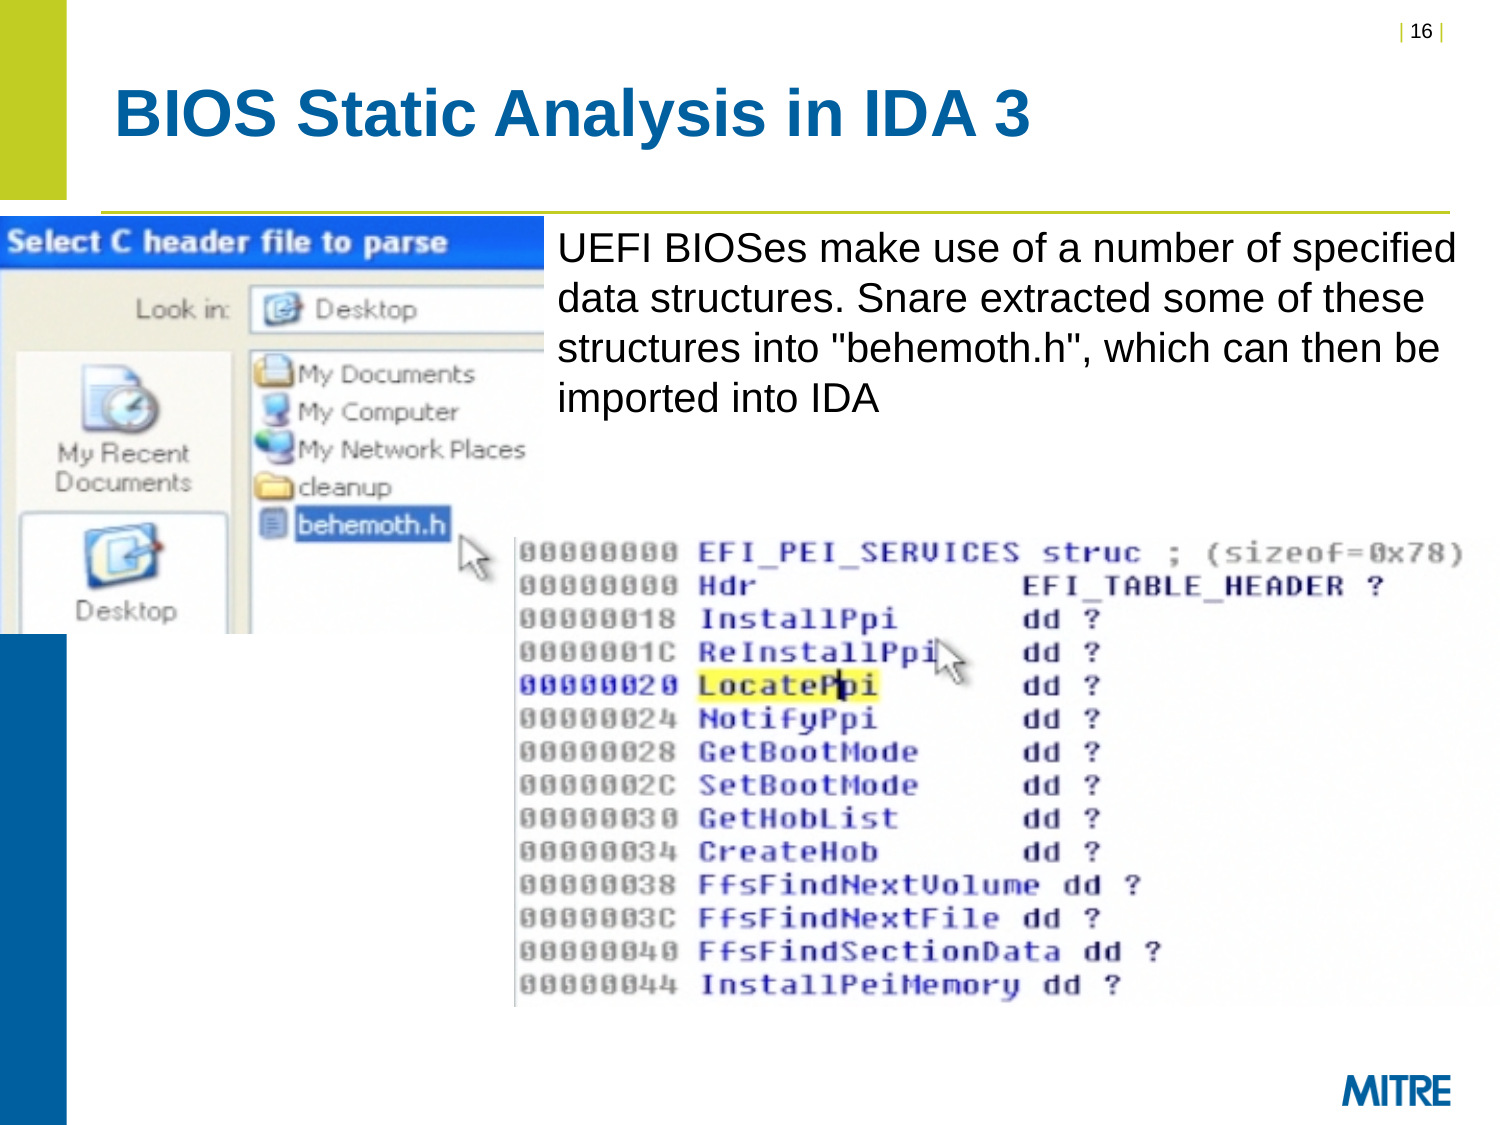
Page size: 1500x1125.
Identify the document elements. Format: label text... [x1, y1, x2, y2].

title BIOS Static Analysis in IDA 3 [99, 45, 1450, 188]
text_box UEFI BIOSes make use of a number of specified data structures. Snare extracted some of these structures into "behemoth.h", which can then be imported into IDA [542, 213, 1477, 429]
picture [1342, 1072, 1453, 1113]
picture [0, 216, 1500, 1007]
